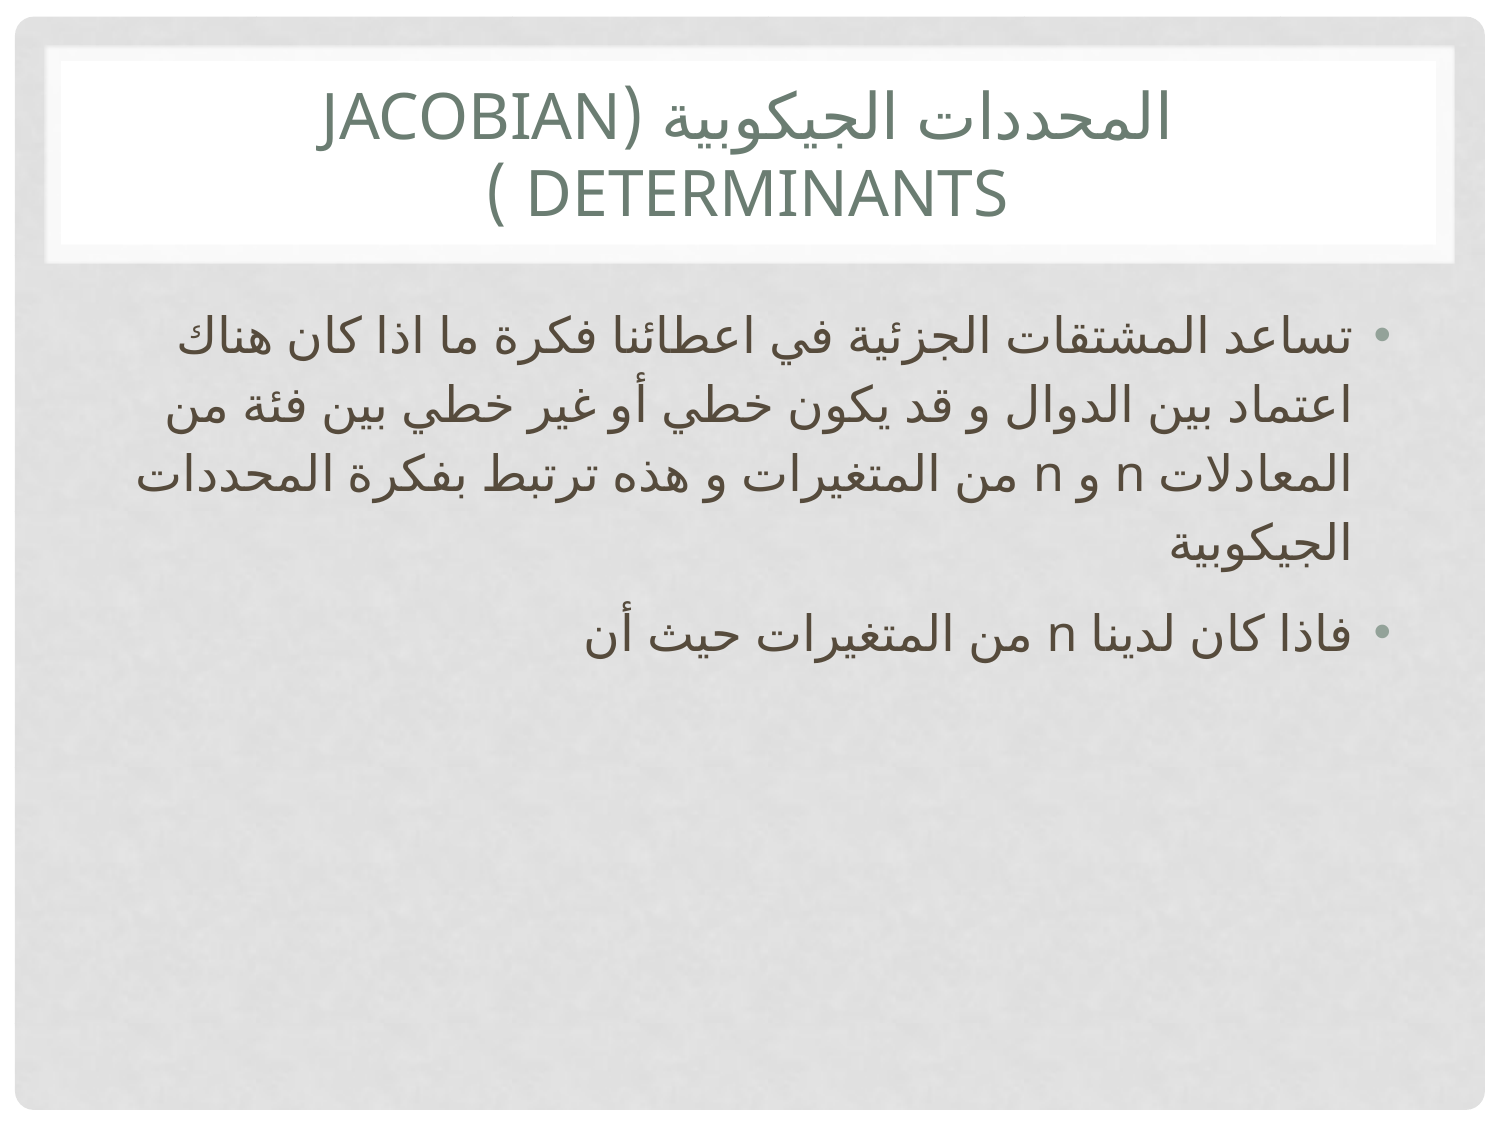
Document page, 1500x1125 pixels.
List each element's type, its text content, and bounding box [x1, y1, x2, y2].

title المحددات الجيكوبية (Jacobian DETERMINANTS ) [69, 66, 1425, 238]
